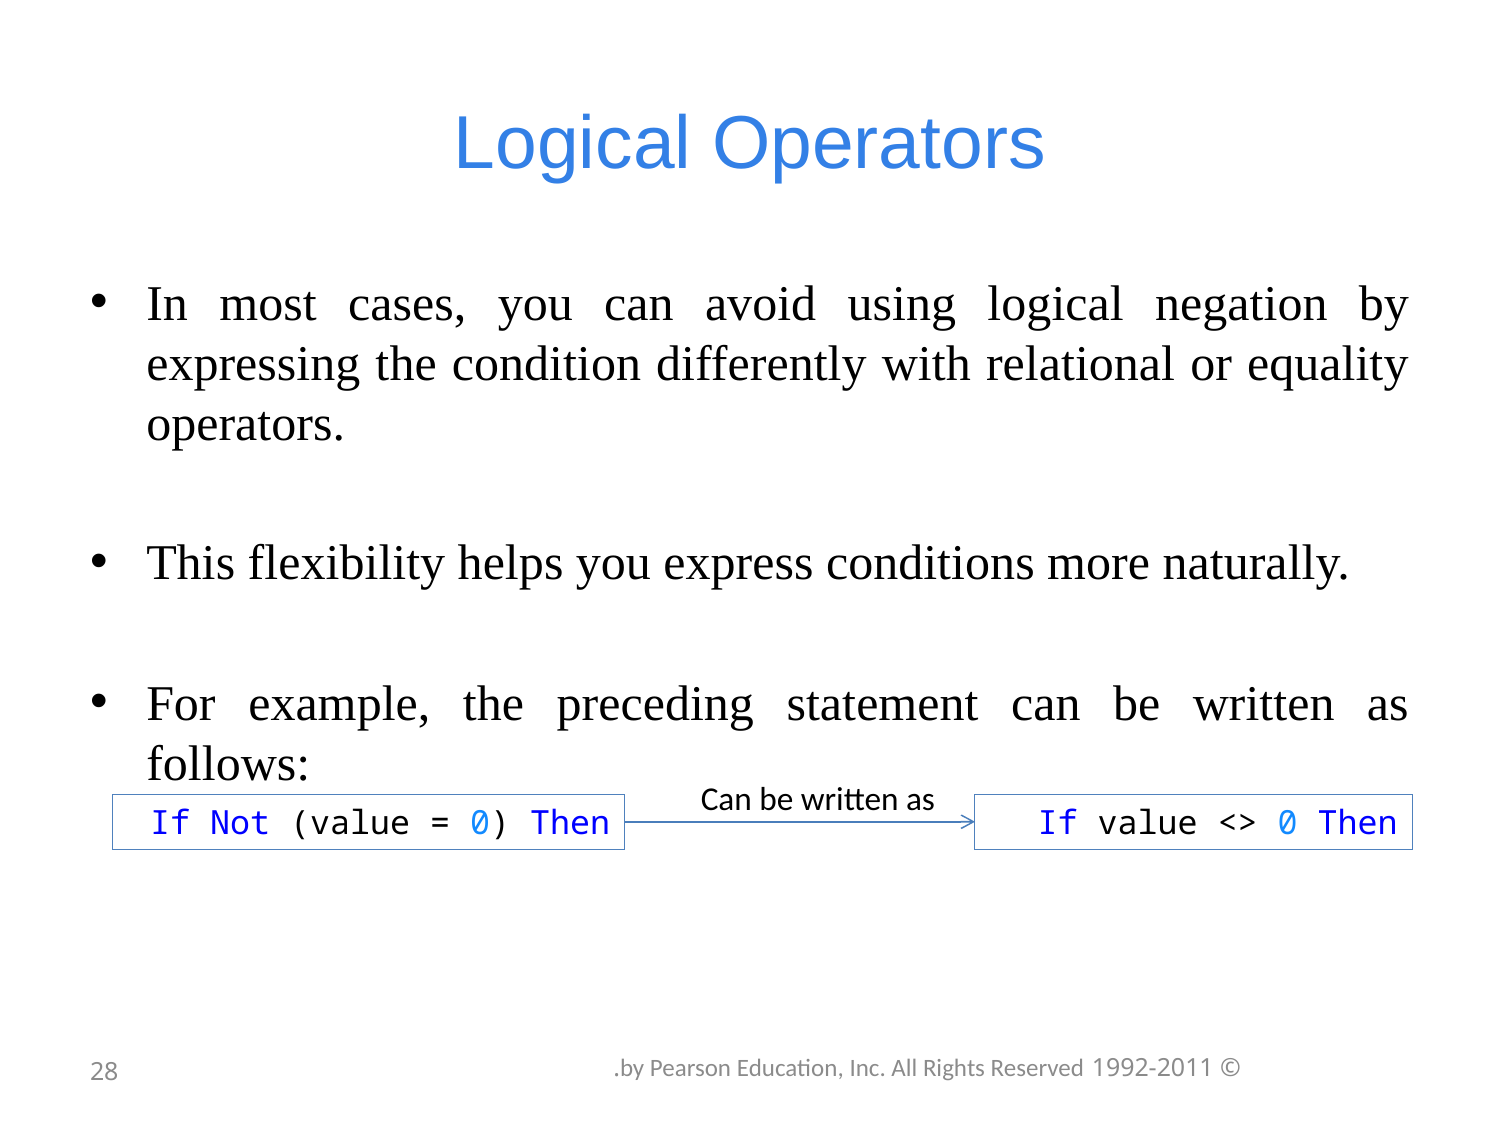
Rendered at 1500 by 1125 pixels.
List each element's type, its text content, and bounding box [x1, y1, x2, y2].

footer © 1992-2011 by Pearson Education, Inc. All Rights Reserved. [431, 1046, 1424, 1087]
title Logical Operators [75, 45, 1425, 233]
list In most cases, you can avoid using logical negation by expressing the condition differently with relational or equality operators. This flexibility helps you express conditions more naturally. For example, the preceding statement can be written as follows: [75, 262, 1425, 1005]
text_box If value <> 0 Then [974, 794, 1413, 850]
slide_number 28 [75, 1042, 425, 1103]
text_box Can be written as [649, 769, 950, 821]
text_box If Not (value = 0) Then [112, 794, 625, 850]
